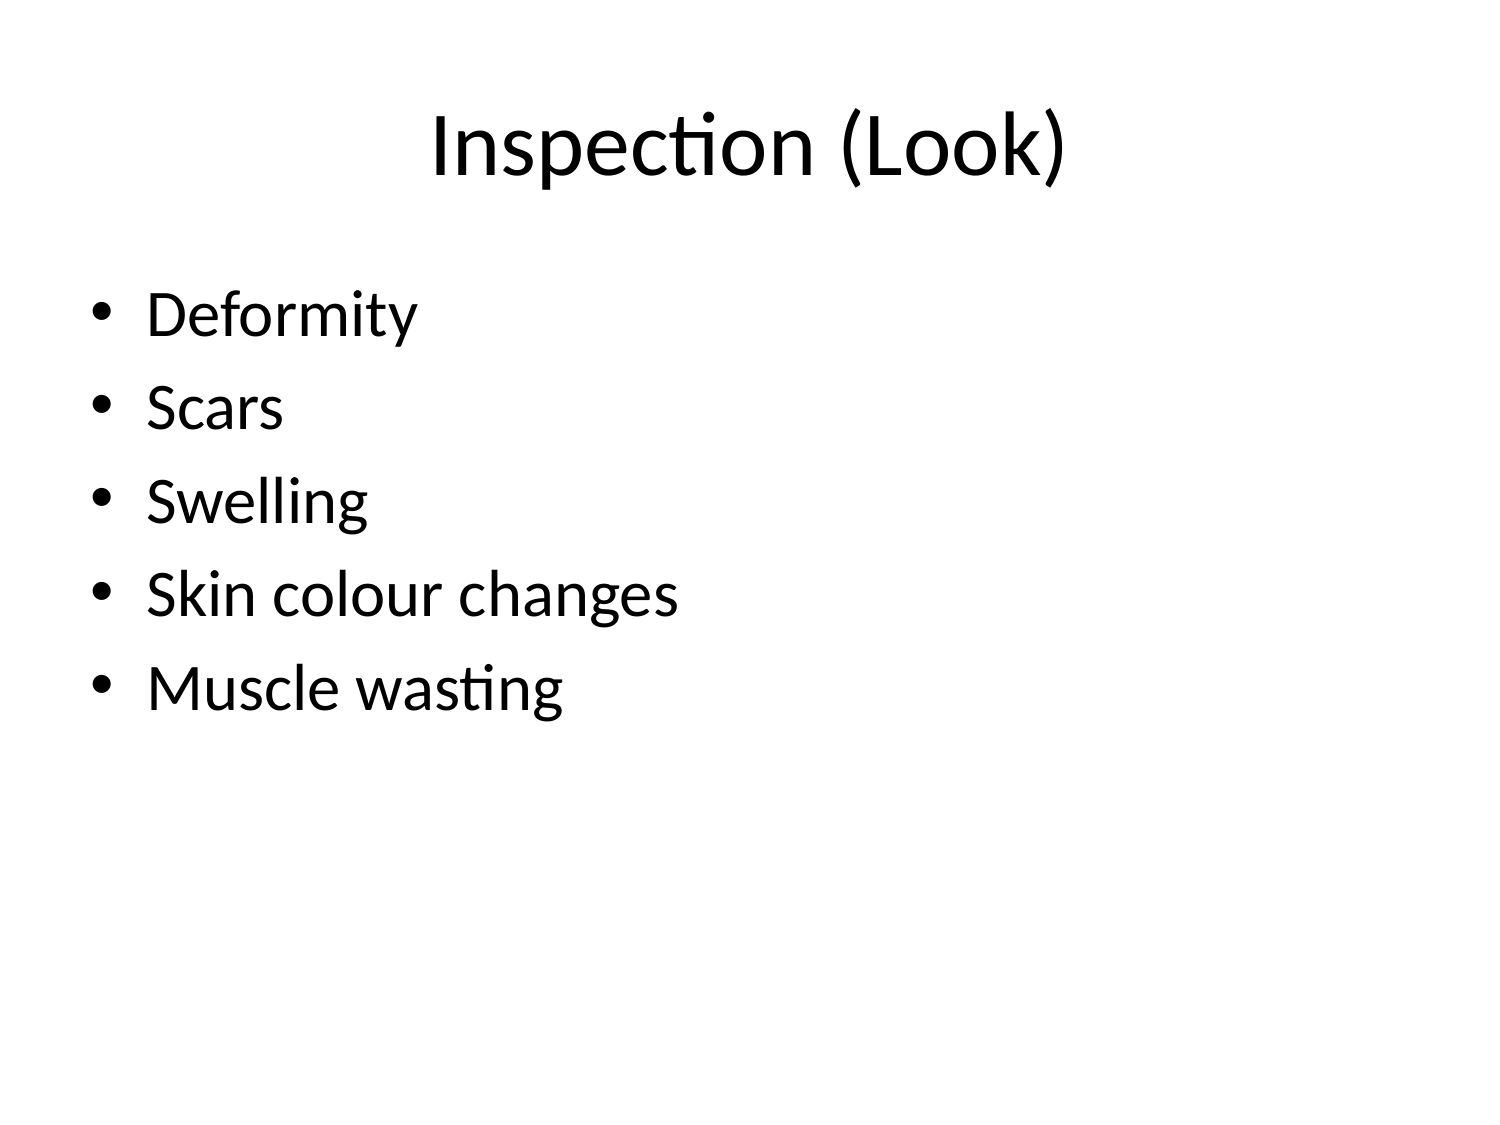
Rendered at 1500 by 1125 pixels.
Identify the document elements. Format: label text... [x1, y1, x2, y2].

list Deformity Scars Swelling Skin colour changes Muscle wasting [75, 262, 1425, 1005]
title Inspection (Look) [75, 45, 1425, 233]
